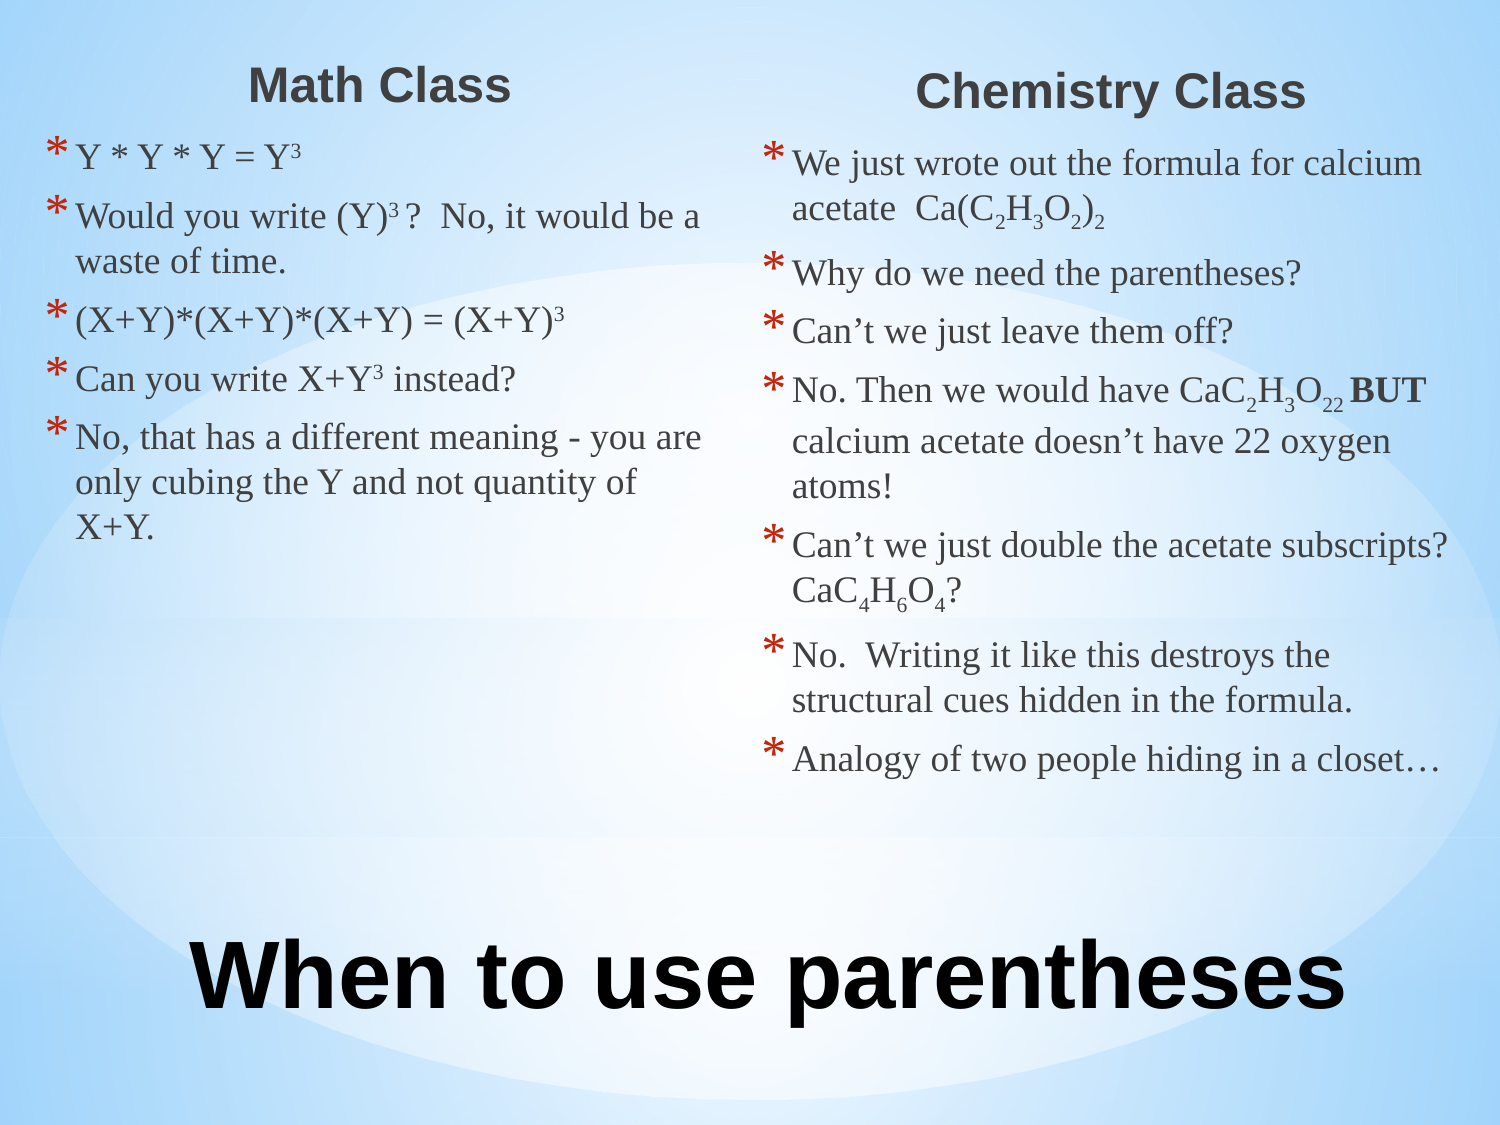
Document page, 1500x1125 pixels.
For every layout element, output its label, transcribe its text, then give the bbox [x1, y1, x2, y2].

list Y * Y * Y = Y3 Would you write (Y)3 ? No, it would be a waste of time. (X+Y)*(X+Y)*(X+Y) = (X+Y)3 Can you write X+Y3 instead? No, that has a different meaning - you are only cubing the Y and not quantity of X+Y. [22, 124, 740, 887]
list We just wrote out the formula for calcium acetate Ca(C2H3O2)2 Why do we need the parentheses? Can’t we just leave them off? No. Then we would have CaC2H3O22 BUT calcium acetate doesn’t have 22 oxygen atoms! Can’t we just double the acetate subscripts? CaC4H6O4? No. Writing it like this destroys the structural cues hidden in the formula. Analogy of two people hiding in a closet… [739, 130, 1483, 886]
title When to use parentheses [109, 904, 1364, 1093]
list Chemistry Class [739, 20, 1483, 126]
list Math Class [20, 15, 740, 120]
